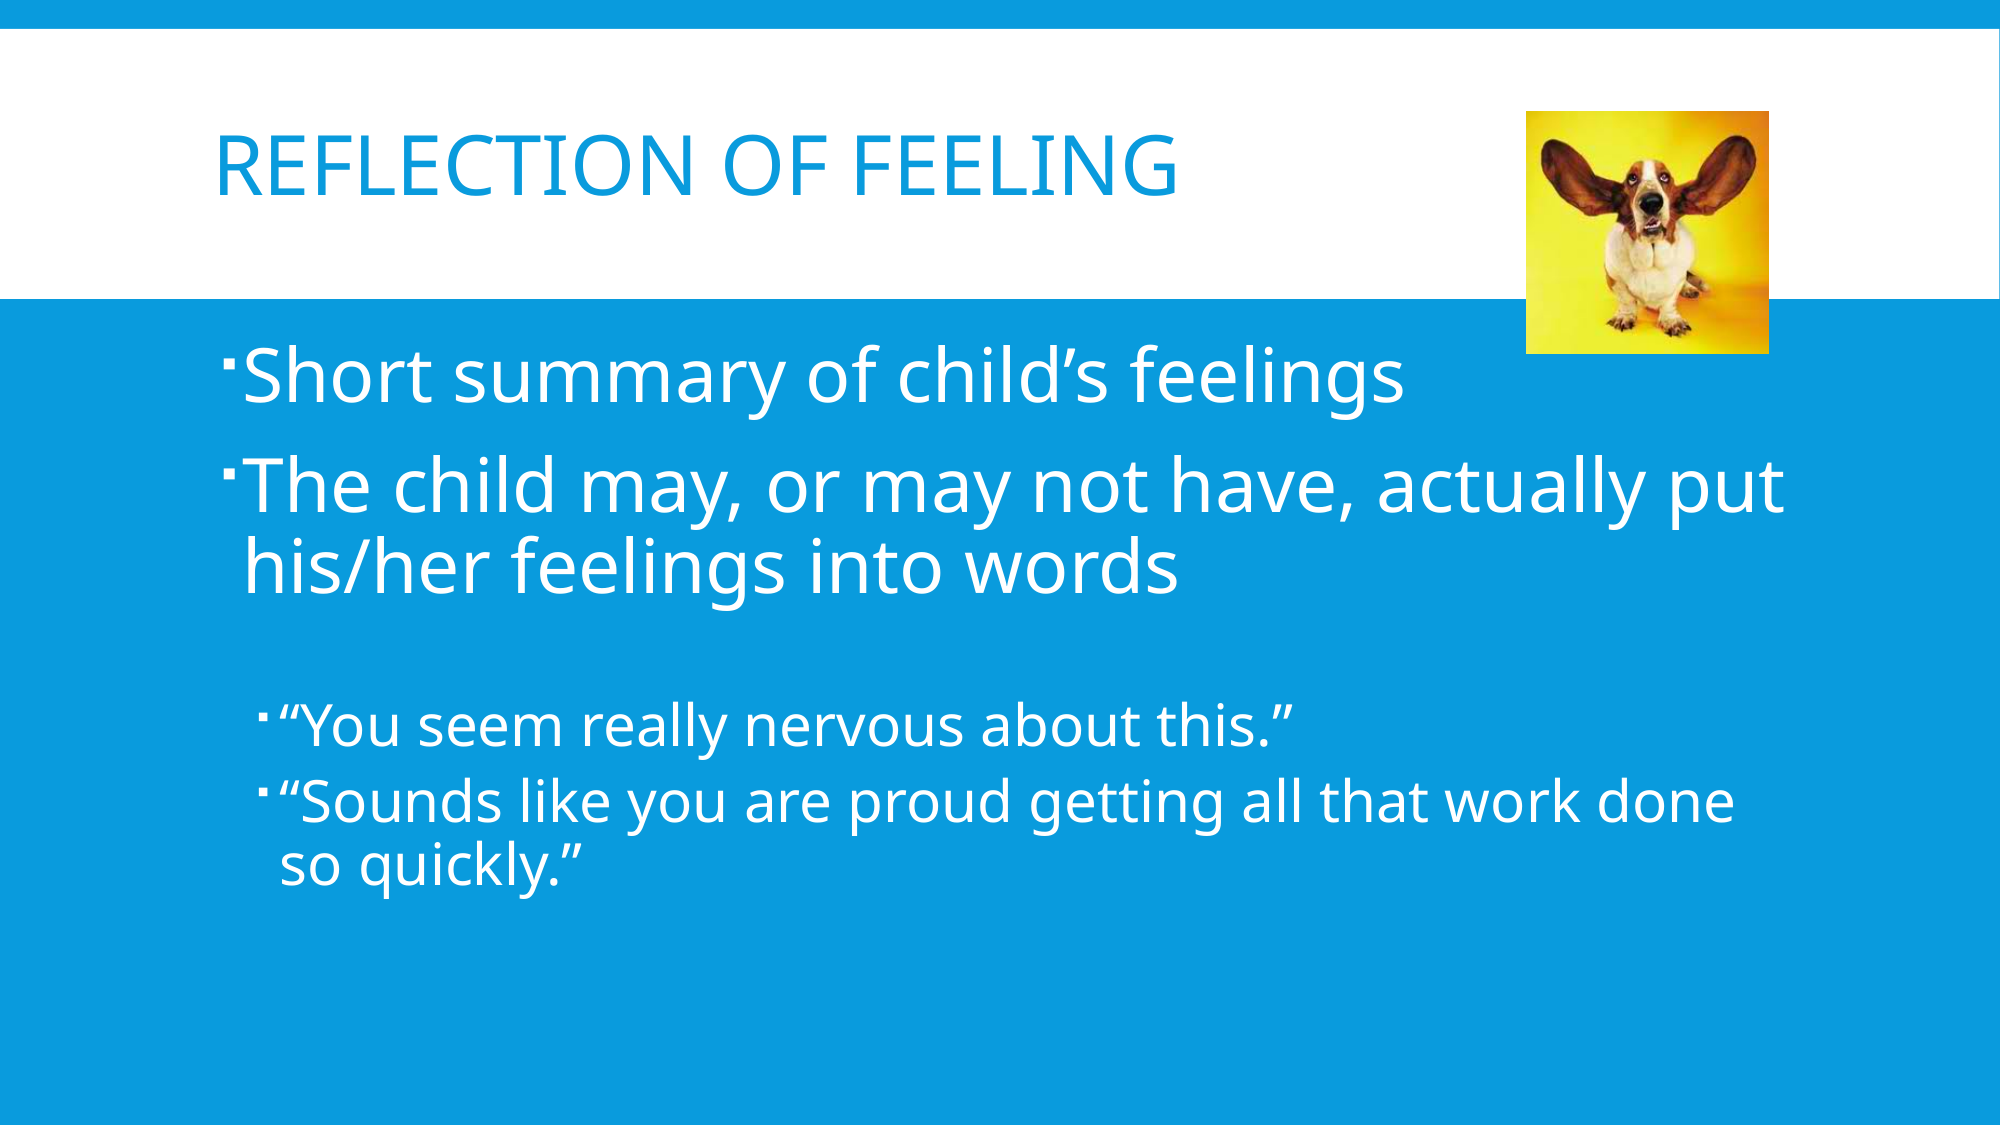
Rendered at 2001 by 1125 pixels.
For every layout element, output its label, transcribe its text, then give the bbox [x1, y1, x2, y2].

picture [1526, 111, 1769, 353]
title Reflection of Feeling [197, 46, 1803, 295]
list Short summary of child’s feelings The child may, or may not have, actually put his/her feelings into words “You seem really nervous about this.” “Sounds like you are proud getting all that work done so quickly.” [197, 329, 1803, 1020]
